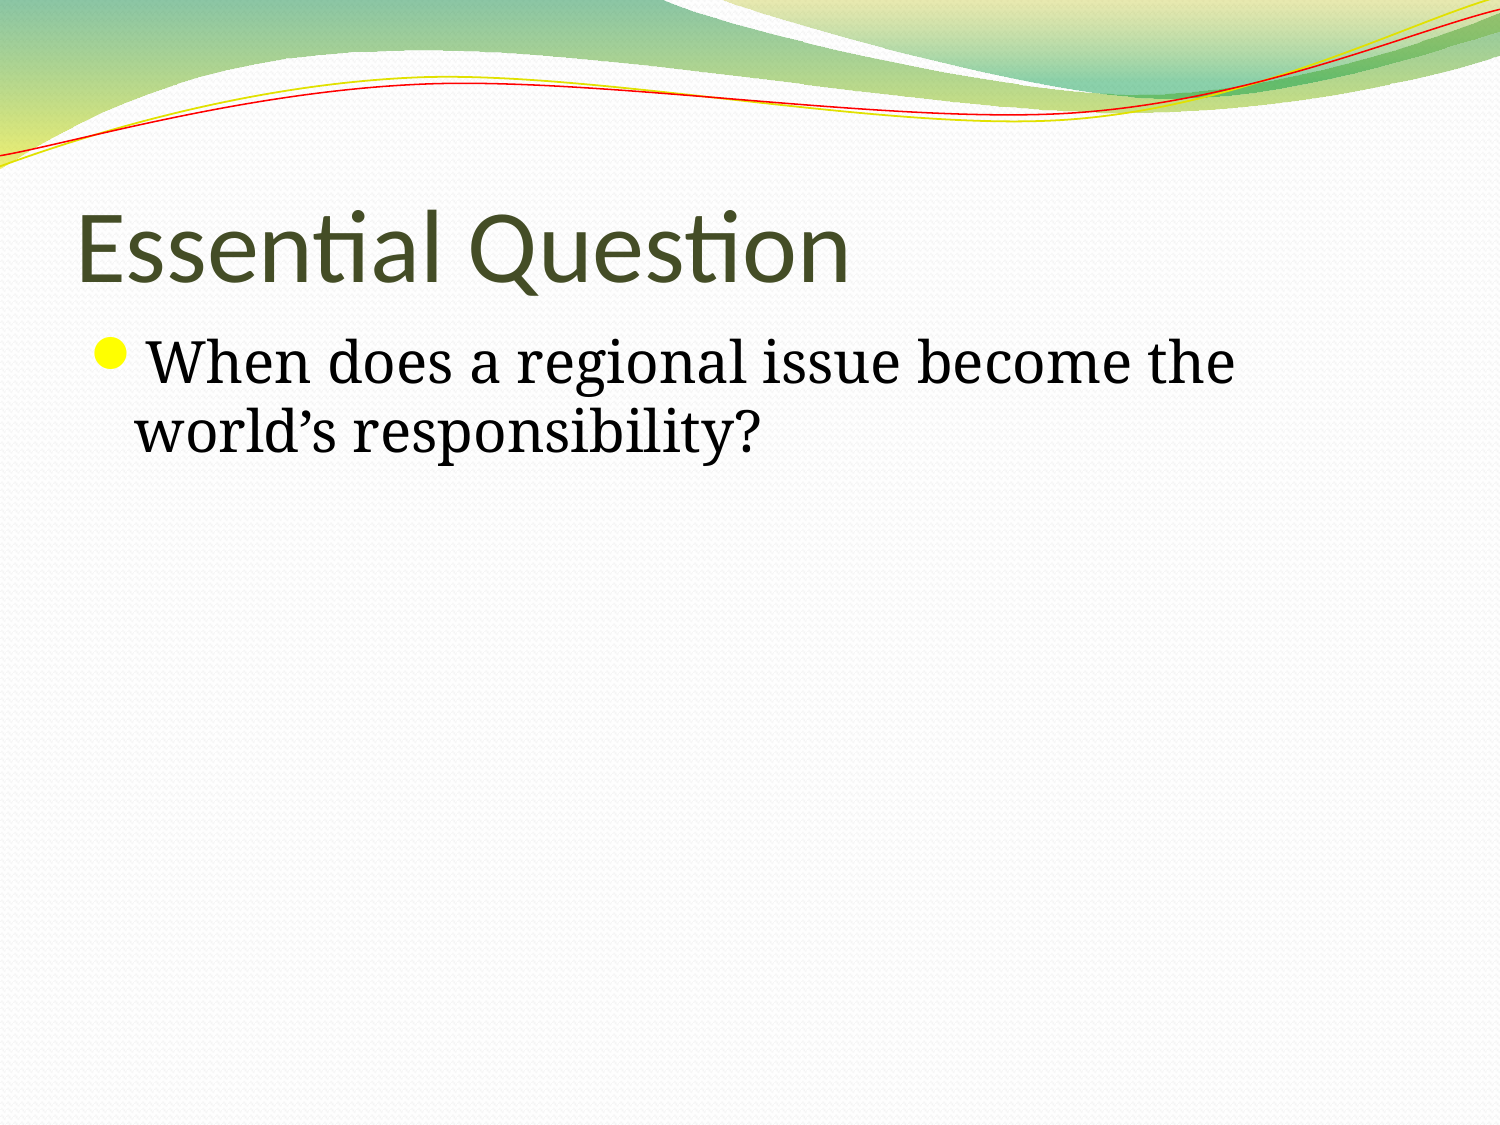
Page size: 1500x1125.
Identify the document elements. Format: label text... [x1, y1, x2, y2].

title Essential Question [75, 115, 1425, 303]
list When does a regional issue become the world’s responsibility? [75, 317, 1425, 1038]
